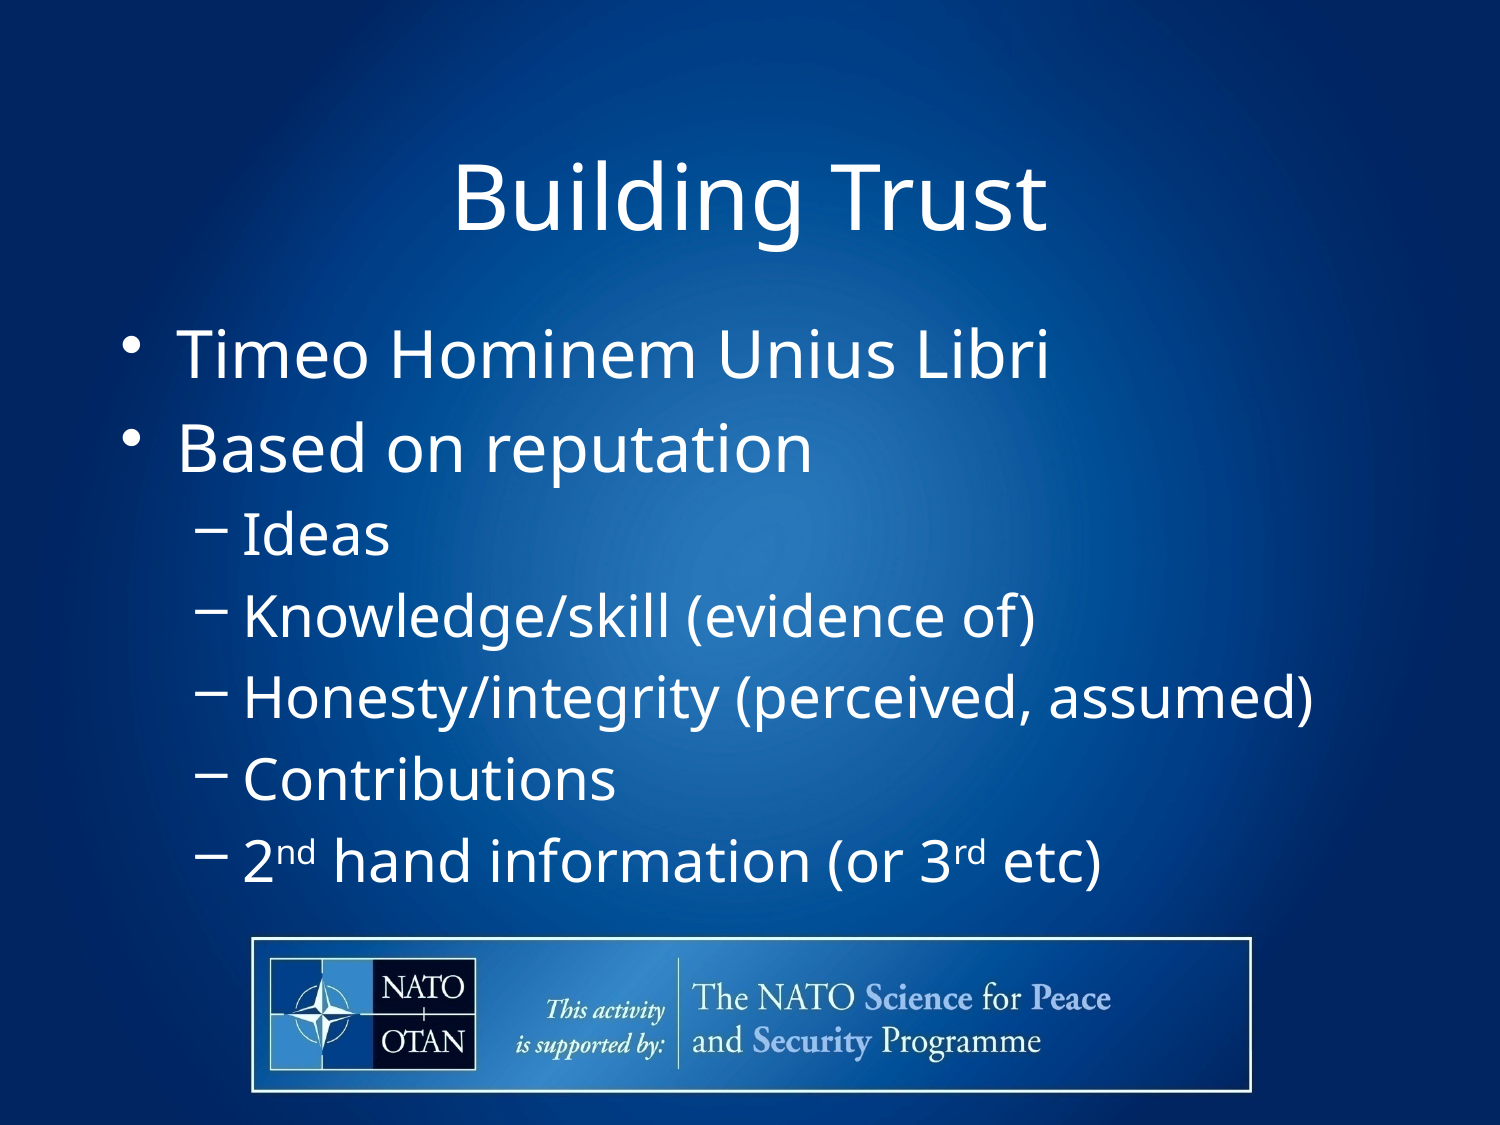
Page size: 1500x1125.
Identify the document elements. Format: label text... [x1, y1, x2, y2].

picture [0, 0, 1500, 1125]
list Timeo Hominem Unius Libri Based on reputation Ideas Knowledge/skill (evidence of) Honesty/integrity (perceived, assumed) Contributions 2nd hand information (or 3rd etc) [105, 304, 1381, 893]
title Building Trust [112, 99, 1388, 288]
